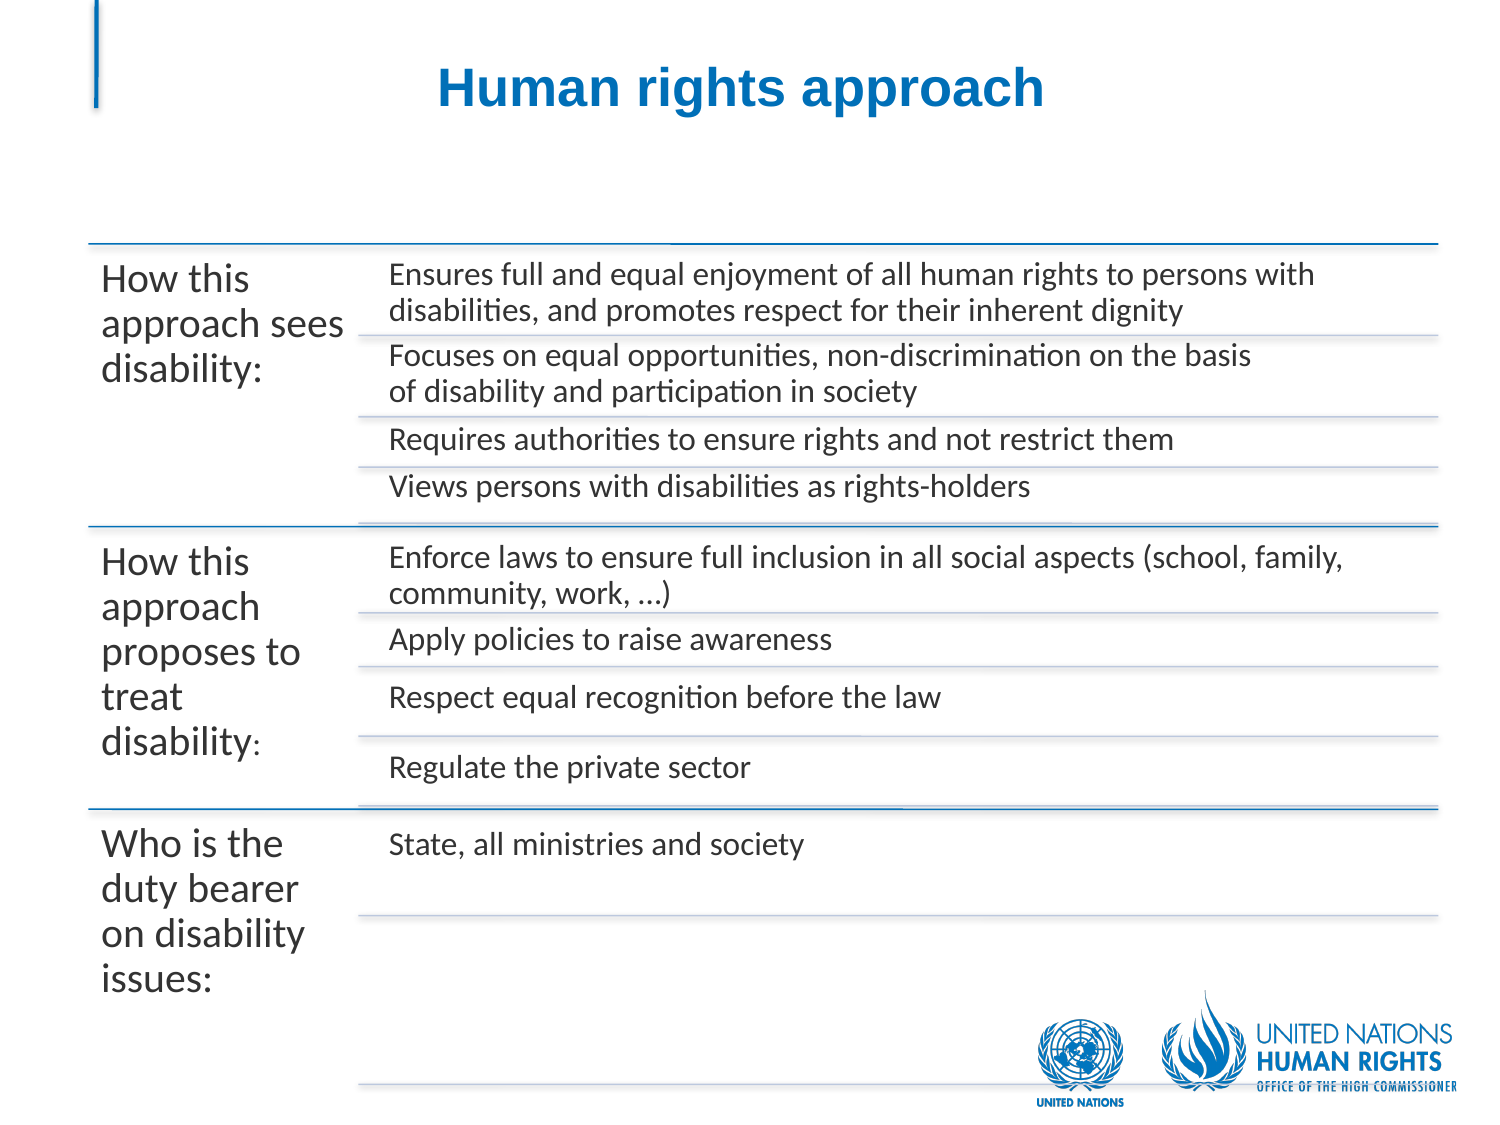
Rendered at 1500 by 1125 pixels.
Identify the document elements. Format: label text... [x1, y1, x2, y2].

picture [1037, 990, 1457, 1107]
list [88, 243, 1439, 1093]
title Human rights approach [121, 45, 1363, 224]
